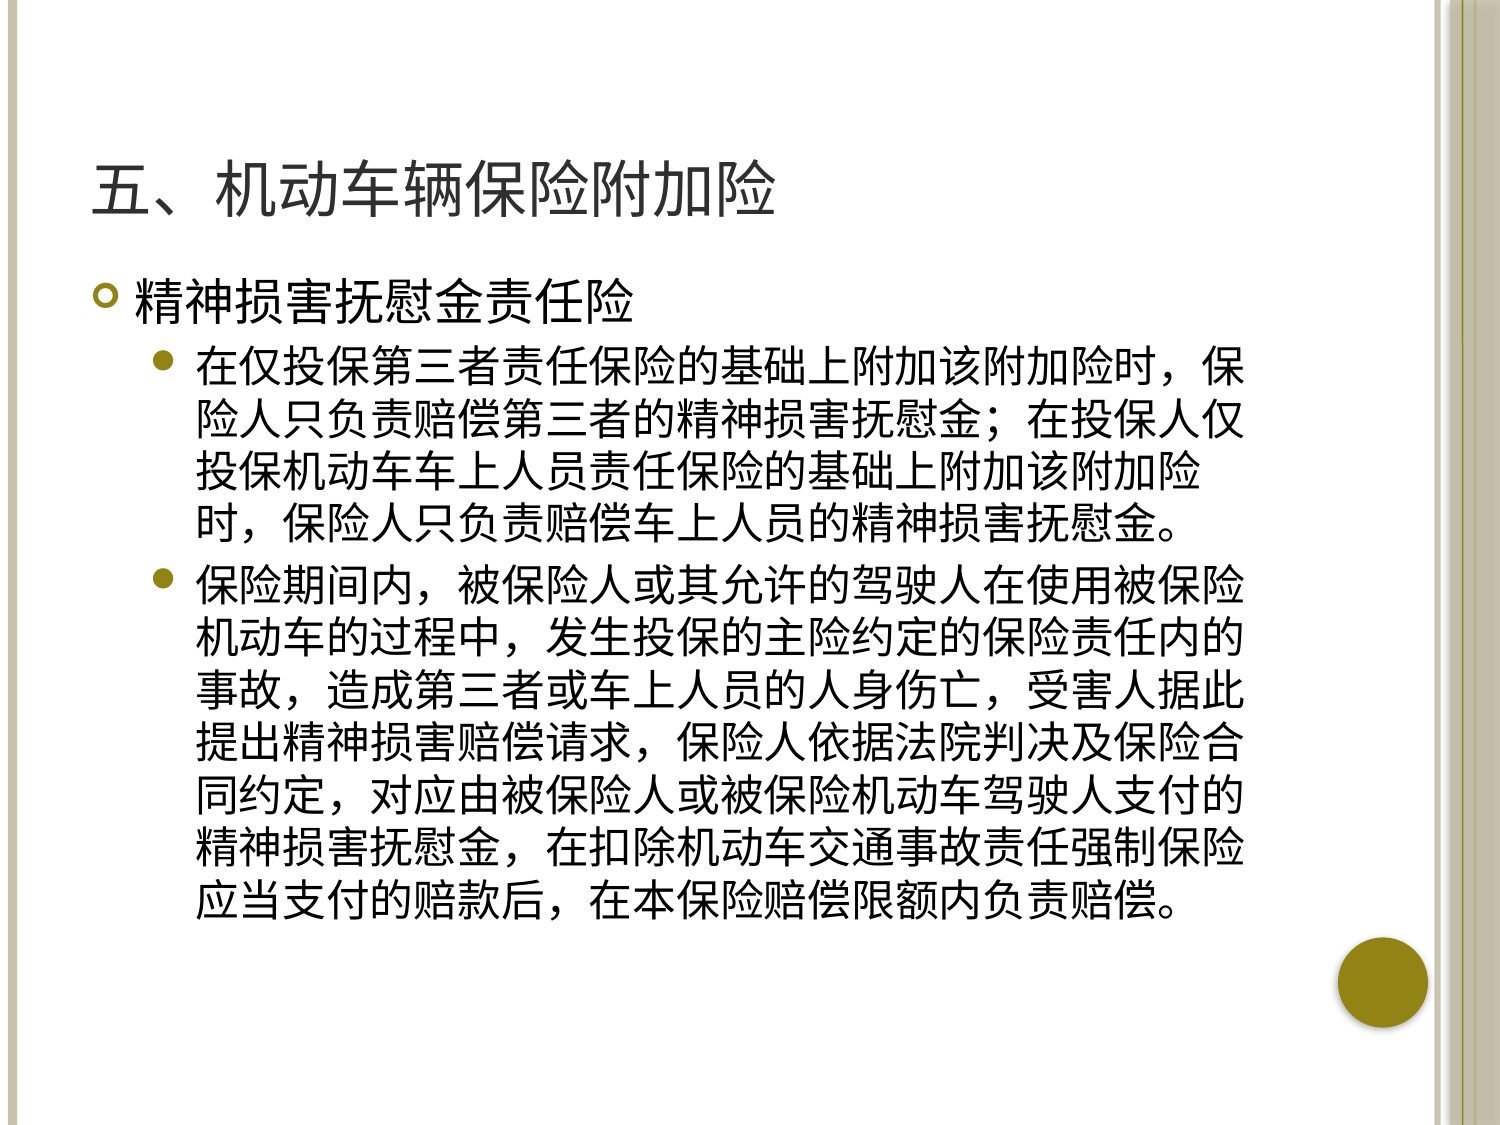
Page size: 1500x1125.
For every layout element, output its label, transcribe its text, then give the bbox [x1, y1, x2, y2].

list 精神损害抚慰金责任险 在仅投保第三者责任保险的基础上附加该附加险时，保险人只负责赔偿第三者的精神损害抚慰金；在投保人仅投保机动车车上人员责任保险的基础上附加该附加险时，保险人只负责赔偿车上人员的精神损害抚慰金。 保险期间内，被保险人或其允许的驾驶人在使用被保险机动车的过程中，发生投保的主险约定的保险责任内的事故，造成第三者或车上人员的人身伤亡，受害人据此提出精神损害赔偿请求，保险人依据法院判决及保险合同约定，对应由被保险人或被保险机动车驾驶人支付的精神损害抚慰金，在扣除机动车交通事故责任强制保险应当支付的赔款后，在本保险赔偿限额内负责赔偿。 [74, 262, 1301, 1063]
title 五、机动车辆保险附加险 [75, 45, 1300, 233]
